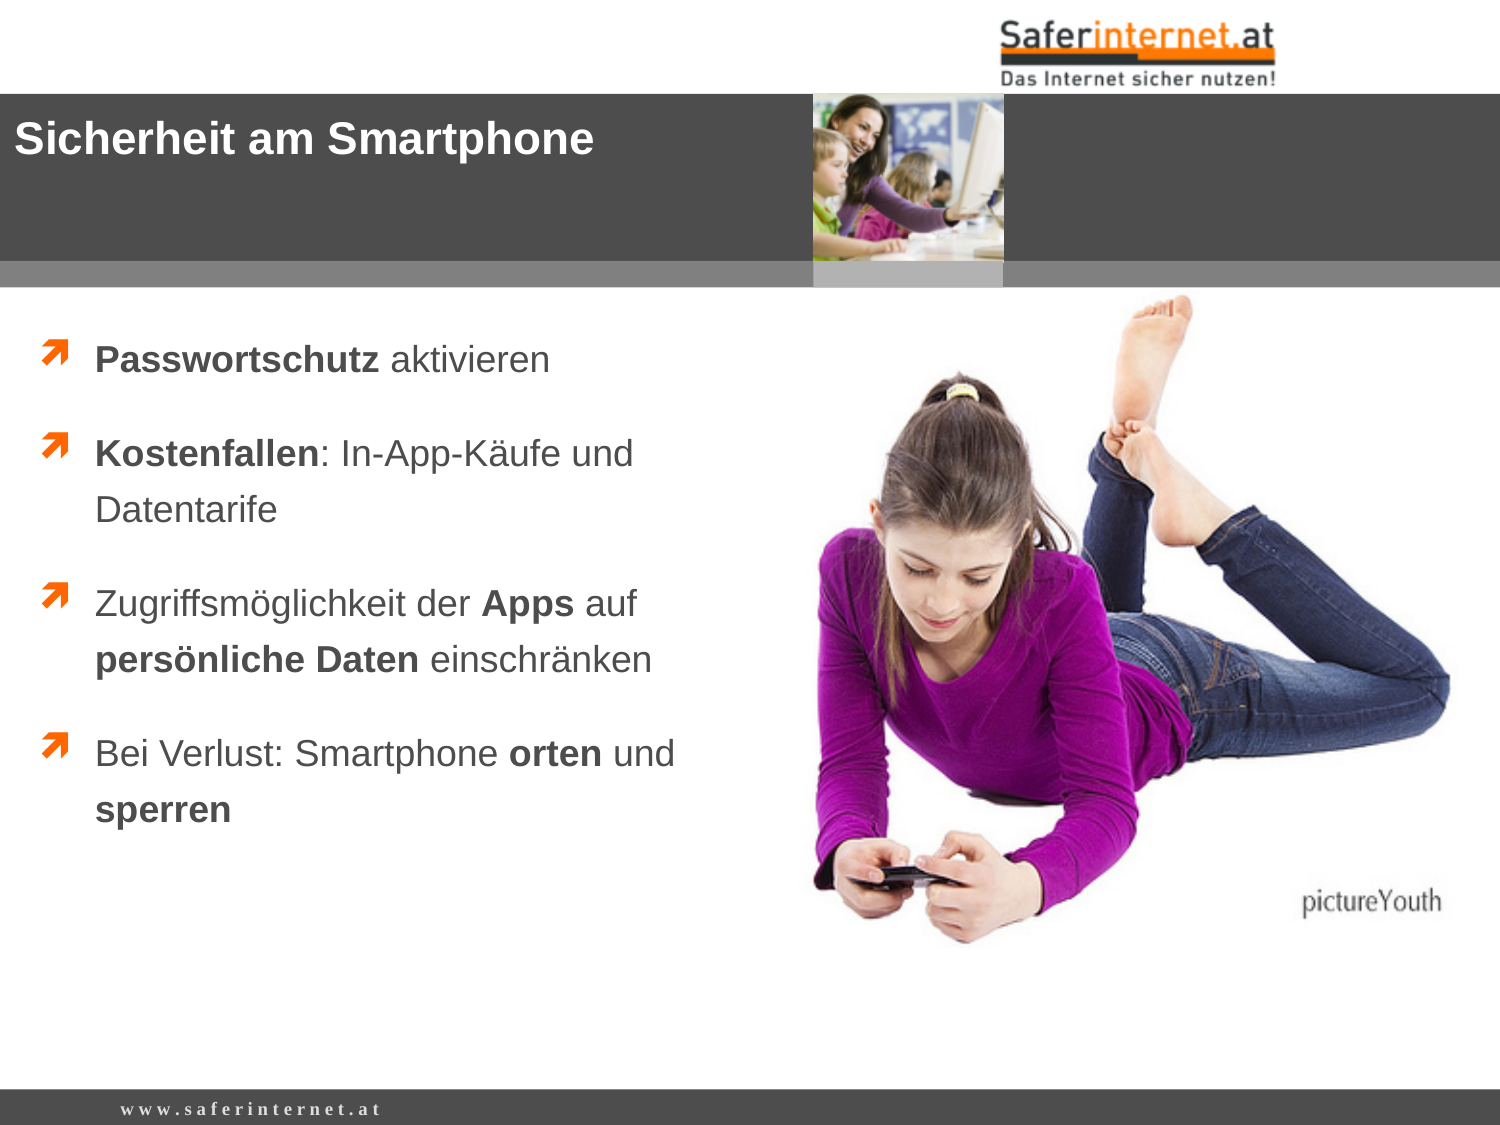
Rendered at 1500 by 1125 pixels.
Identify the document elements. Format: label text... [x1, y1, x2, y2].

subtitle Passwortschutz aktivieren Kostenfallen: In-App-Käufe und Datentarife Zugriffsmöglichkeit der Apps auf persönliche Daten einschränken Bei Verlust: Smartphone orten und sperren [23, 316, 746, 871]
footer w w w . s a f e r i n t e r n e t . a t [105, 1089, 923, 1125]
picture [994, 15, 1282, 92]
picture [813, 93, 1004, 101]
text_box Sicherheit am Smartphone [0, 101, 1050, 171]
picture [751, 290, 1458, 948]
picture [813, 171, 1004, 263]
